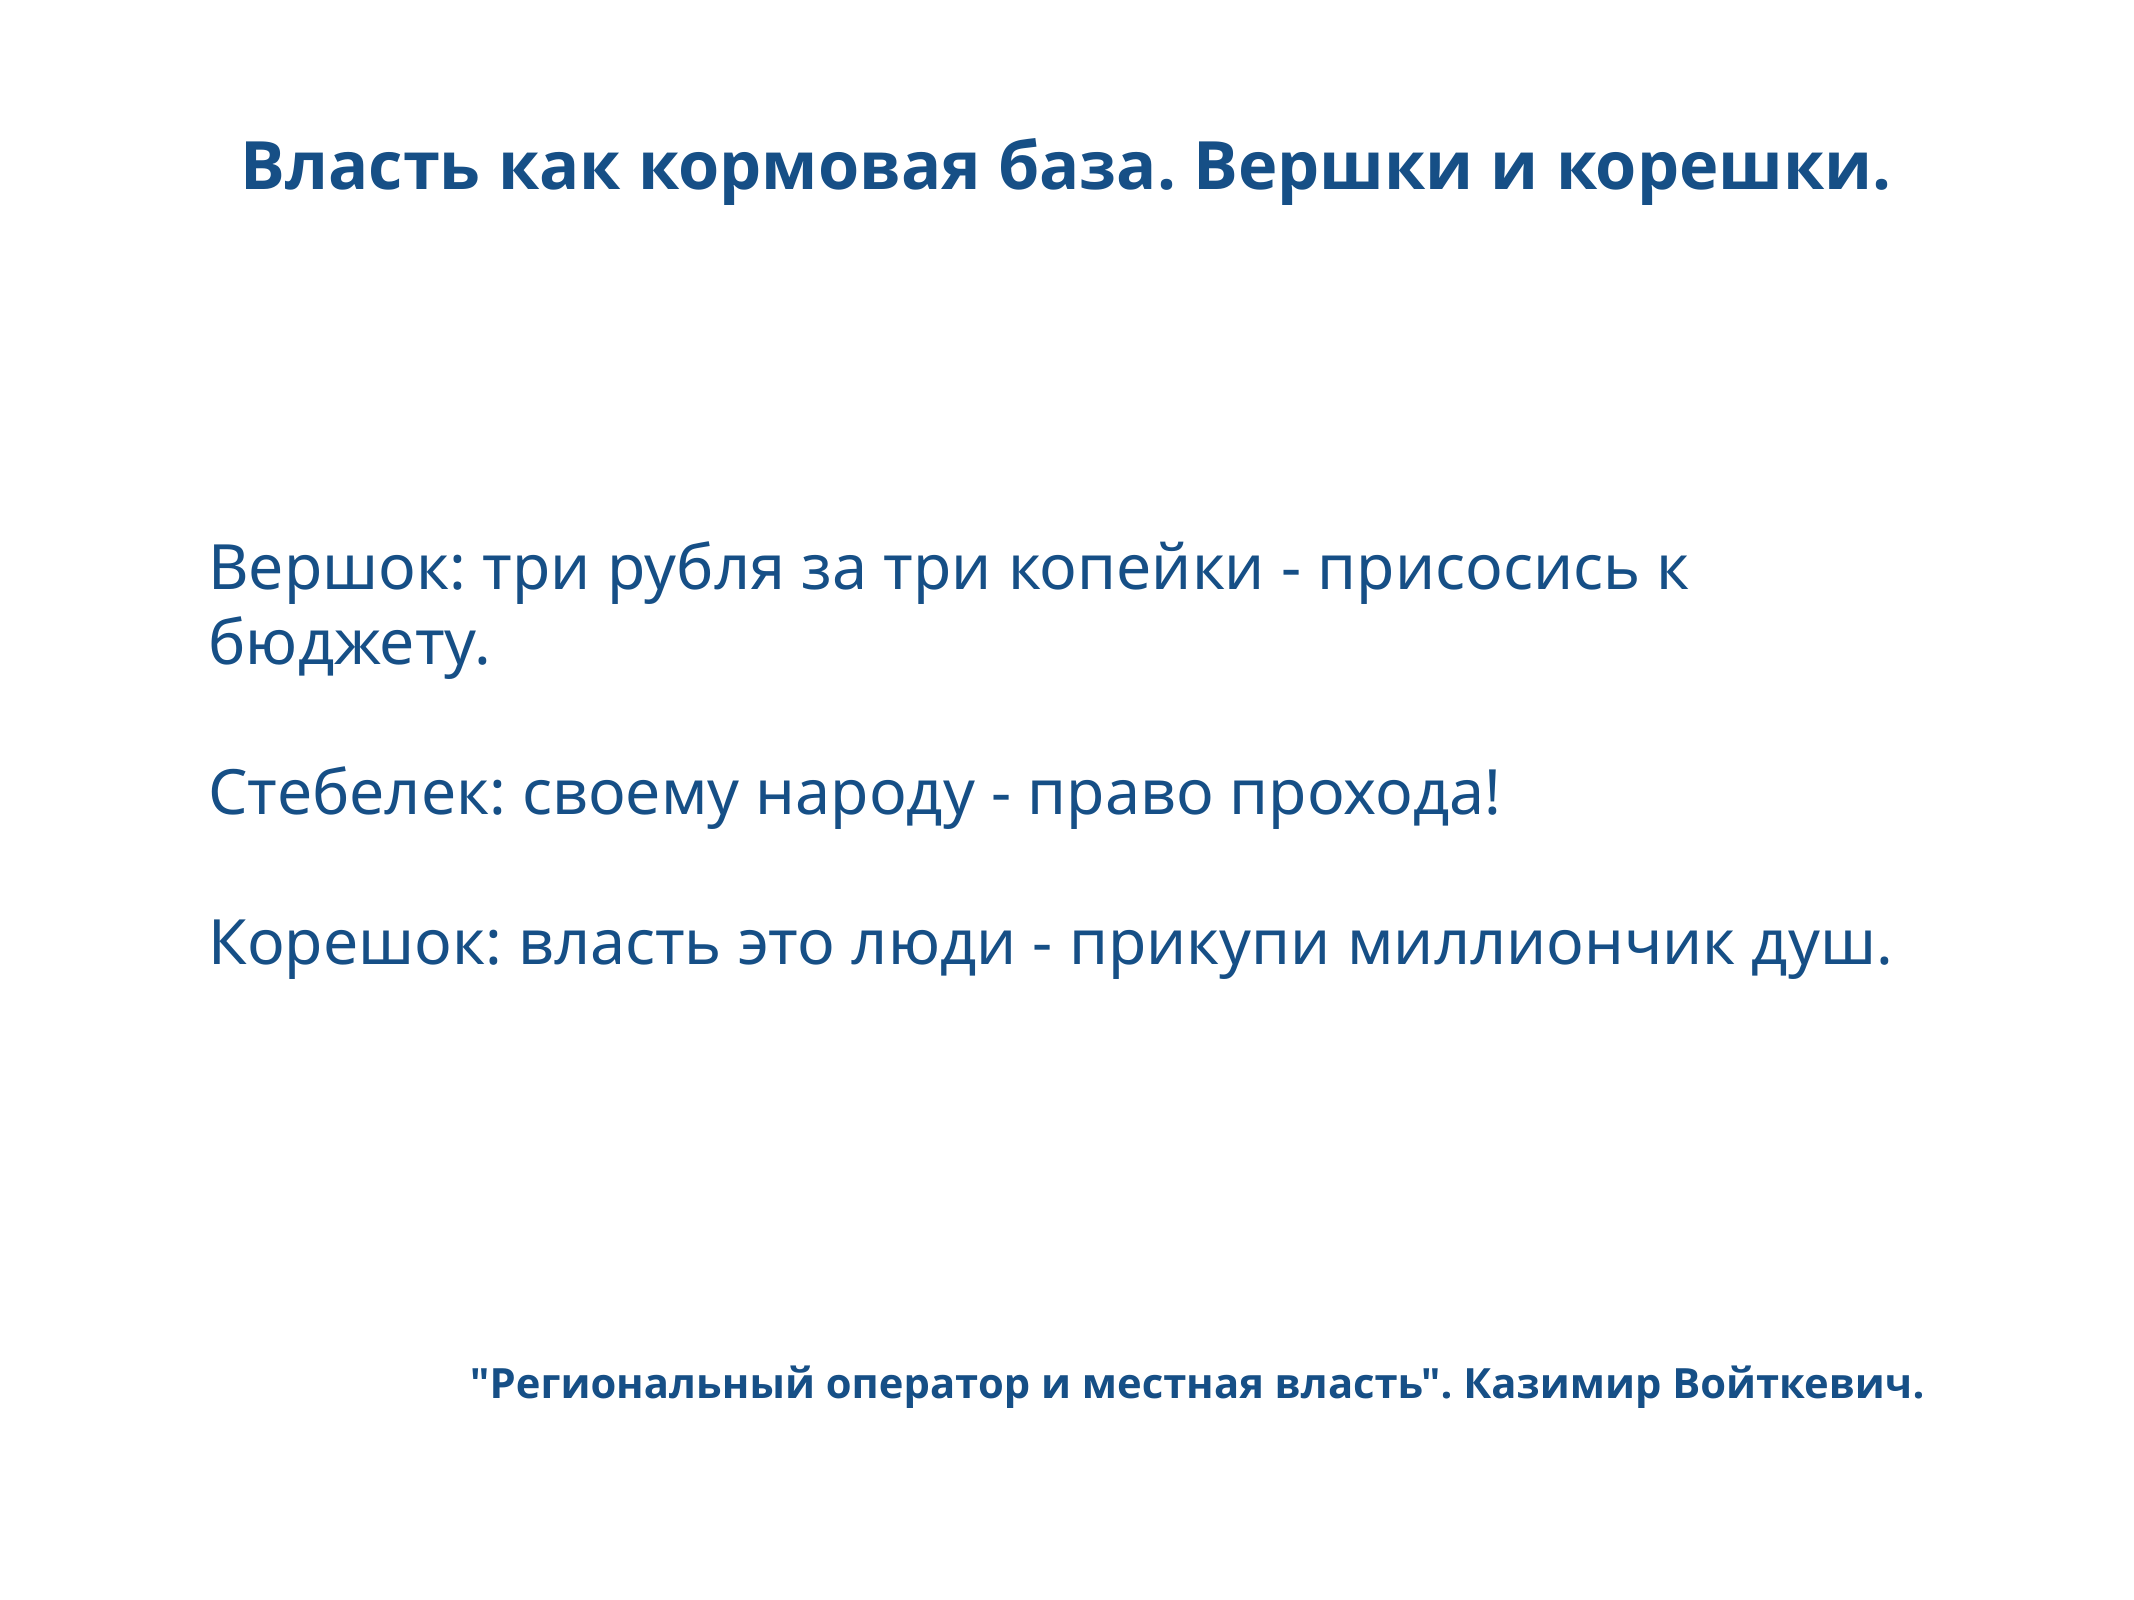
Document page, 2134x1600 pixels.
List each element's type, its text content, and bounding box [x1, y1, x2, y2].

title Вершок: три рубля за три копейки - присосись к бюджету. Стебелек: своему народу - право прохода! Корешок: власть это люди - прикупи миллиончик душ. [207, 376, 1926, 1224]
list Власть как кормовая база. Вершки и корешки. [207, 122, 1926, 245]
text_box "Региональный оператор и местная власть". Казимир Войткевич. [208, 1356, 1925, 1435]
